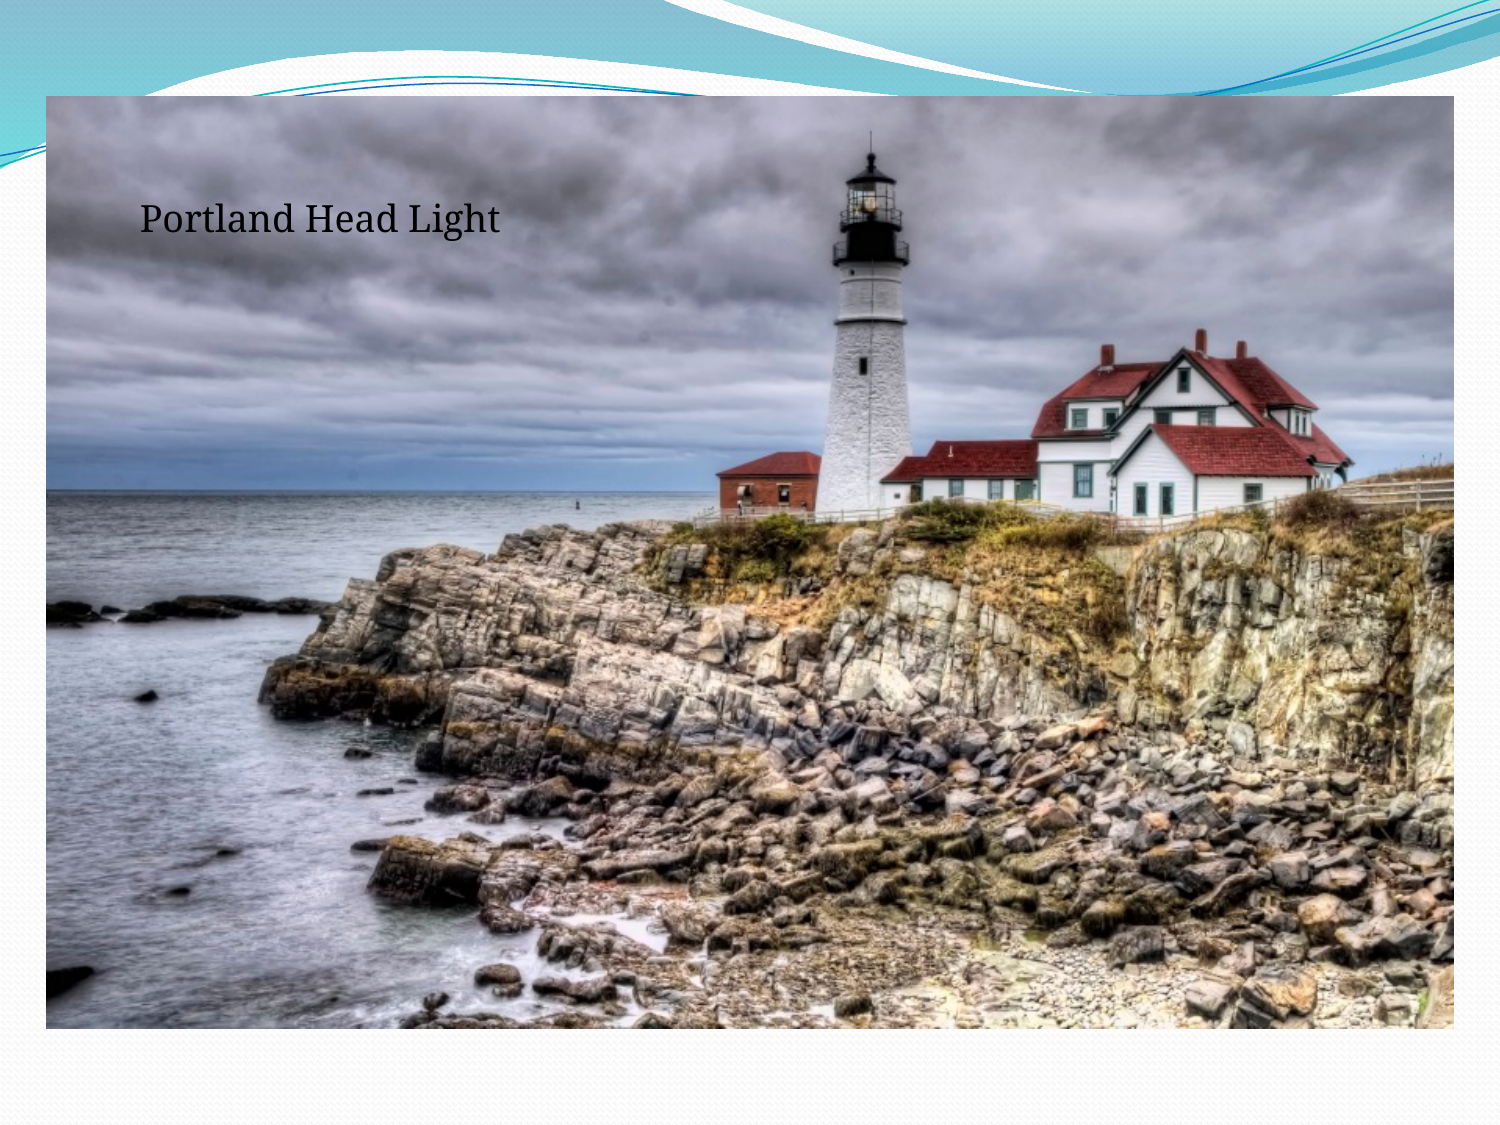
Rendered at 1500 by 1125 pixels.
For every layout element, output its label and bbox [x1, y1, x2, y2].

picture [46, 95, 1454, 1030]
